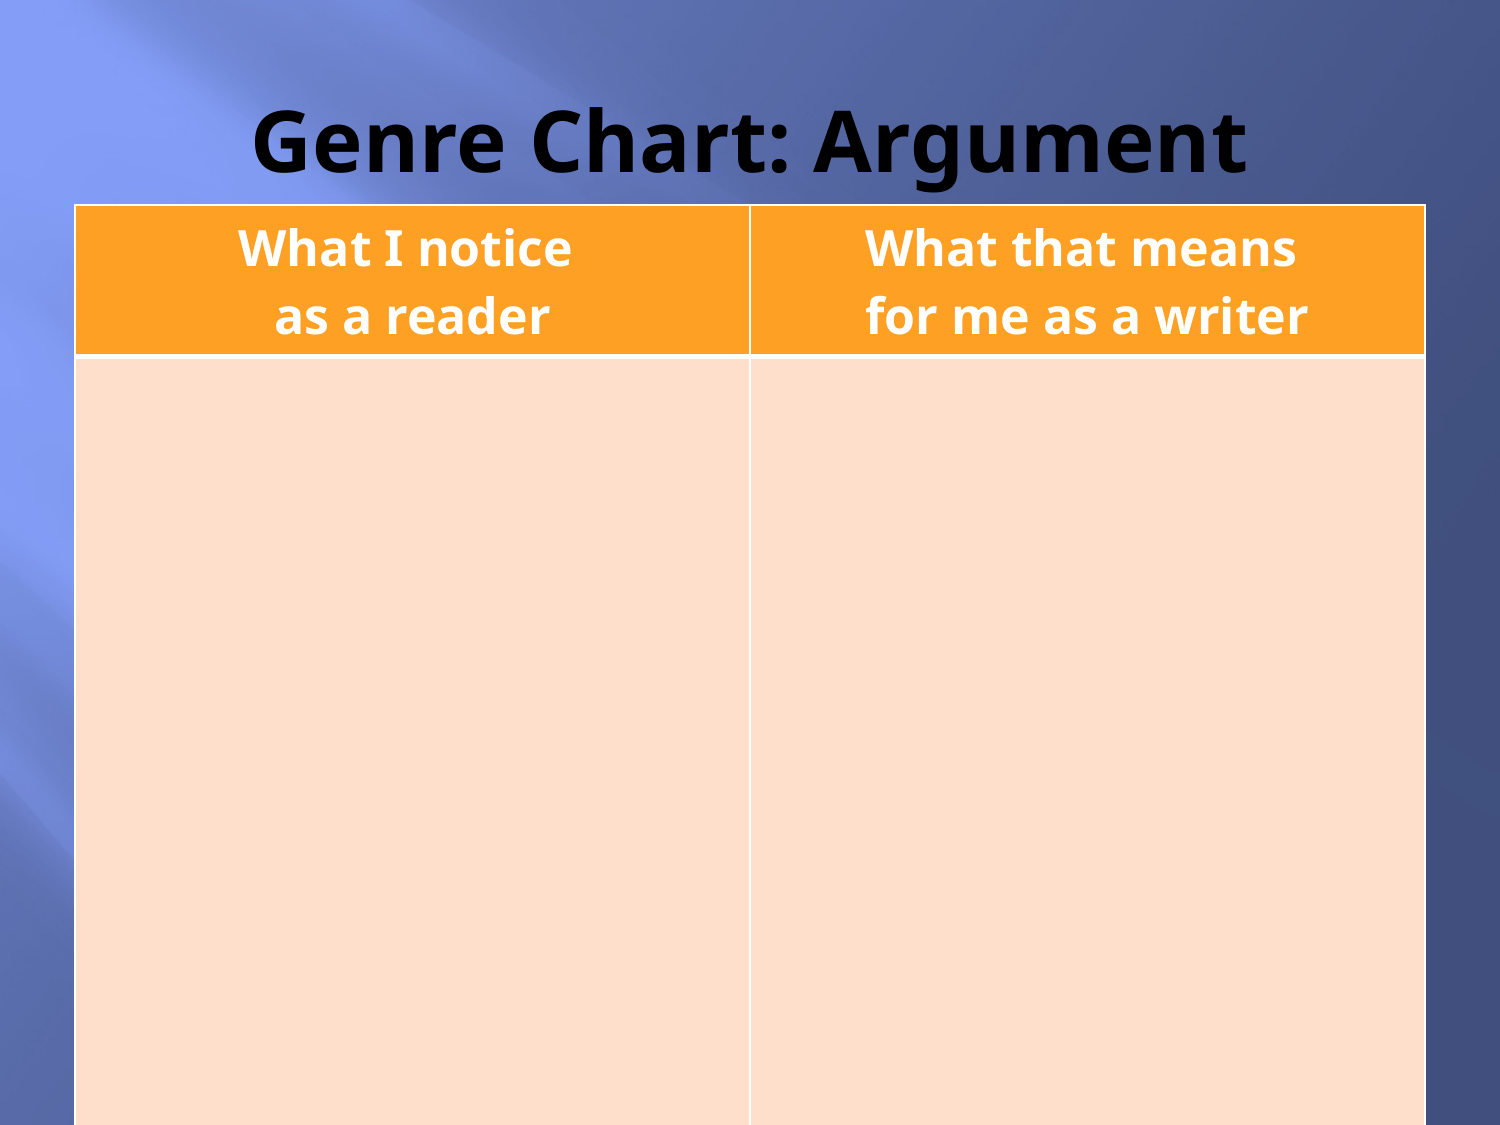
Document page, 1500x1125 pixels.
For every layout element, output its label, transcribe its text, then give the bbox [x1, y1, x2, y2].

table_cell [76, 359, 749, 1125]
table_header What that means for me as a writer [751, 206, 1424, 354]
table_cell [751, 359, 1424, 1125]
title Genre Chart: Argument [75, 45, 1425, 204]
table_header What I notice as a reader [76, 206, 749, 354]
